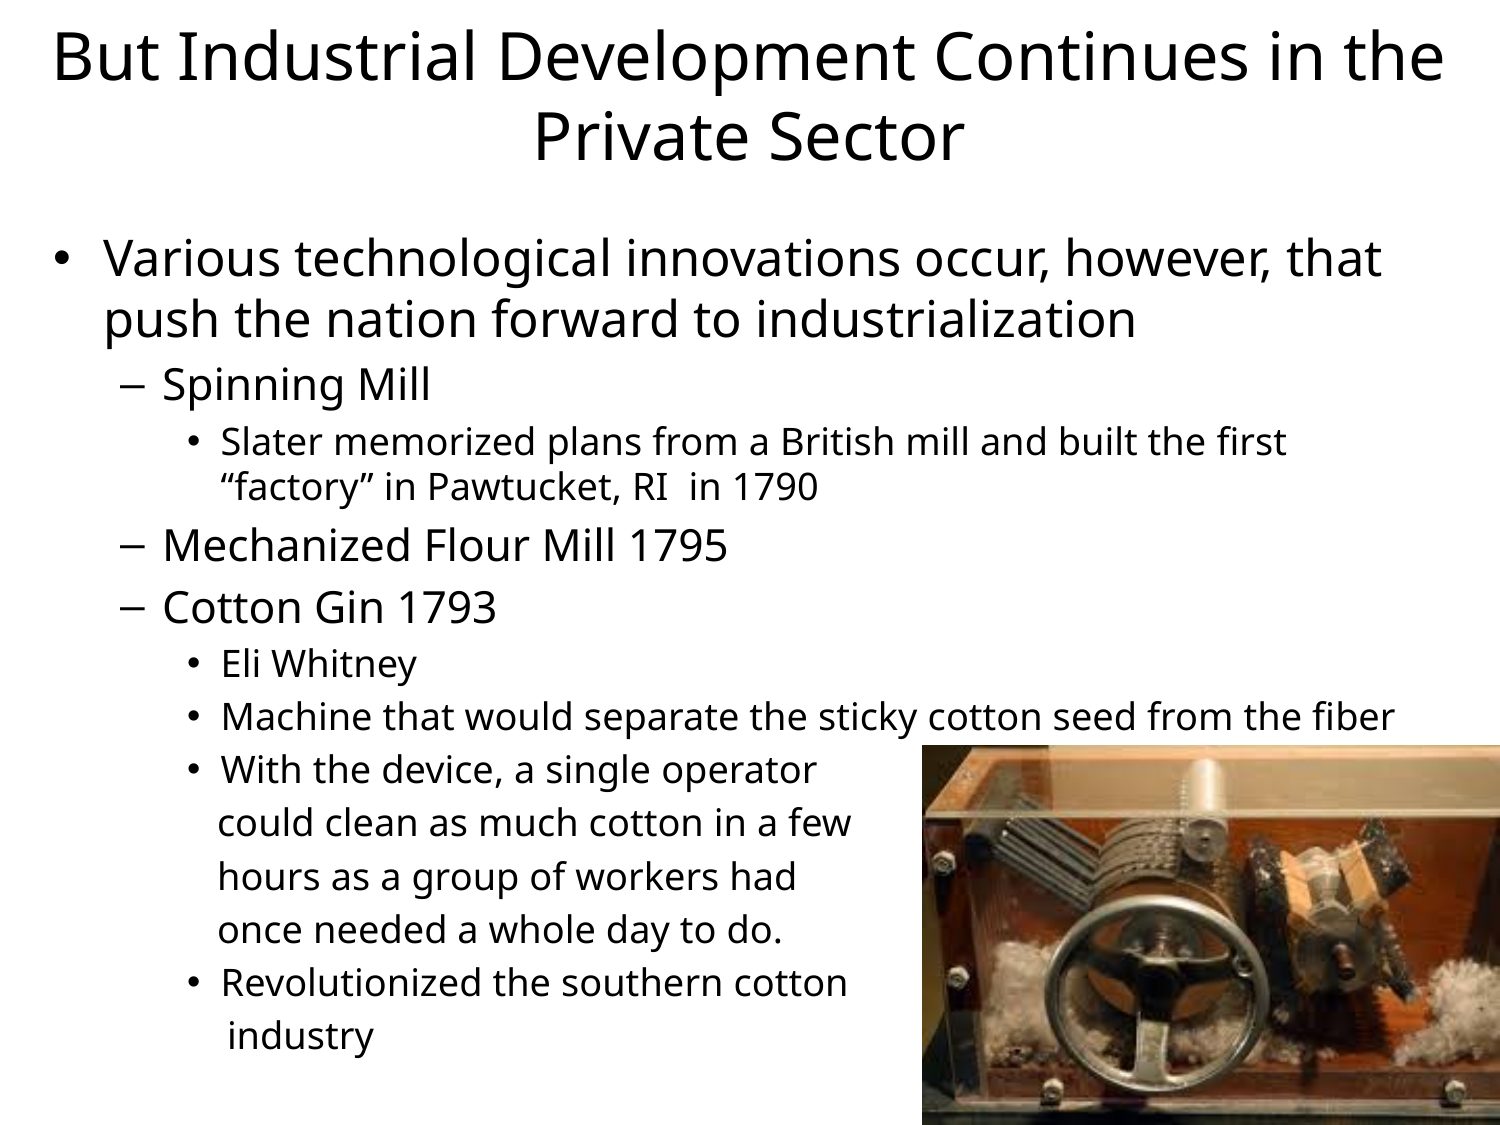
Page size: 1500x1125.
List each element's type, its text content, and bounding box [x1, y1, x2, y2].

list Various technological innovations occur, however, that push the nation forward to industrialization Spinning Mill Slater memorized plans from a British mill and built the first “factory” in Pawtucket, RI in 1790 Mechanized Flour Mill 1795 Cotton Gin 1793 Eli Whitney Machine that would separate the sticky cotton seed from the fiber With the device, a single operator could clean as much cotton in a few hours as a group of workers had once needed a whole day to do. Revolutionized the southern cotton industry [38, 218, 1462, 1069]
title But Industrial Development Continues in the Private Sector [0, 0, 1500, 188]
picture [922, 745, 1500, 1125]
